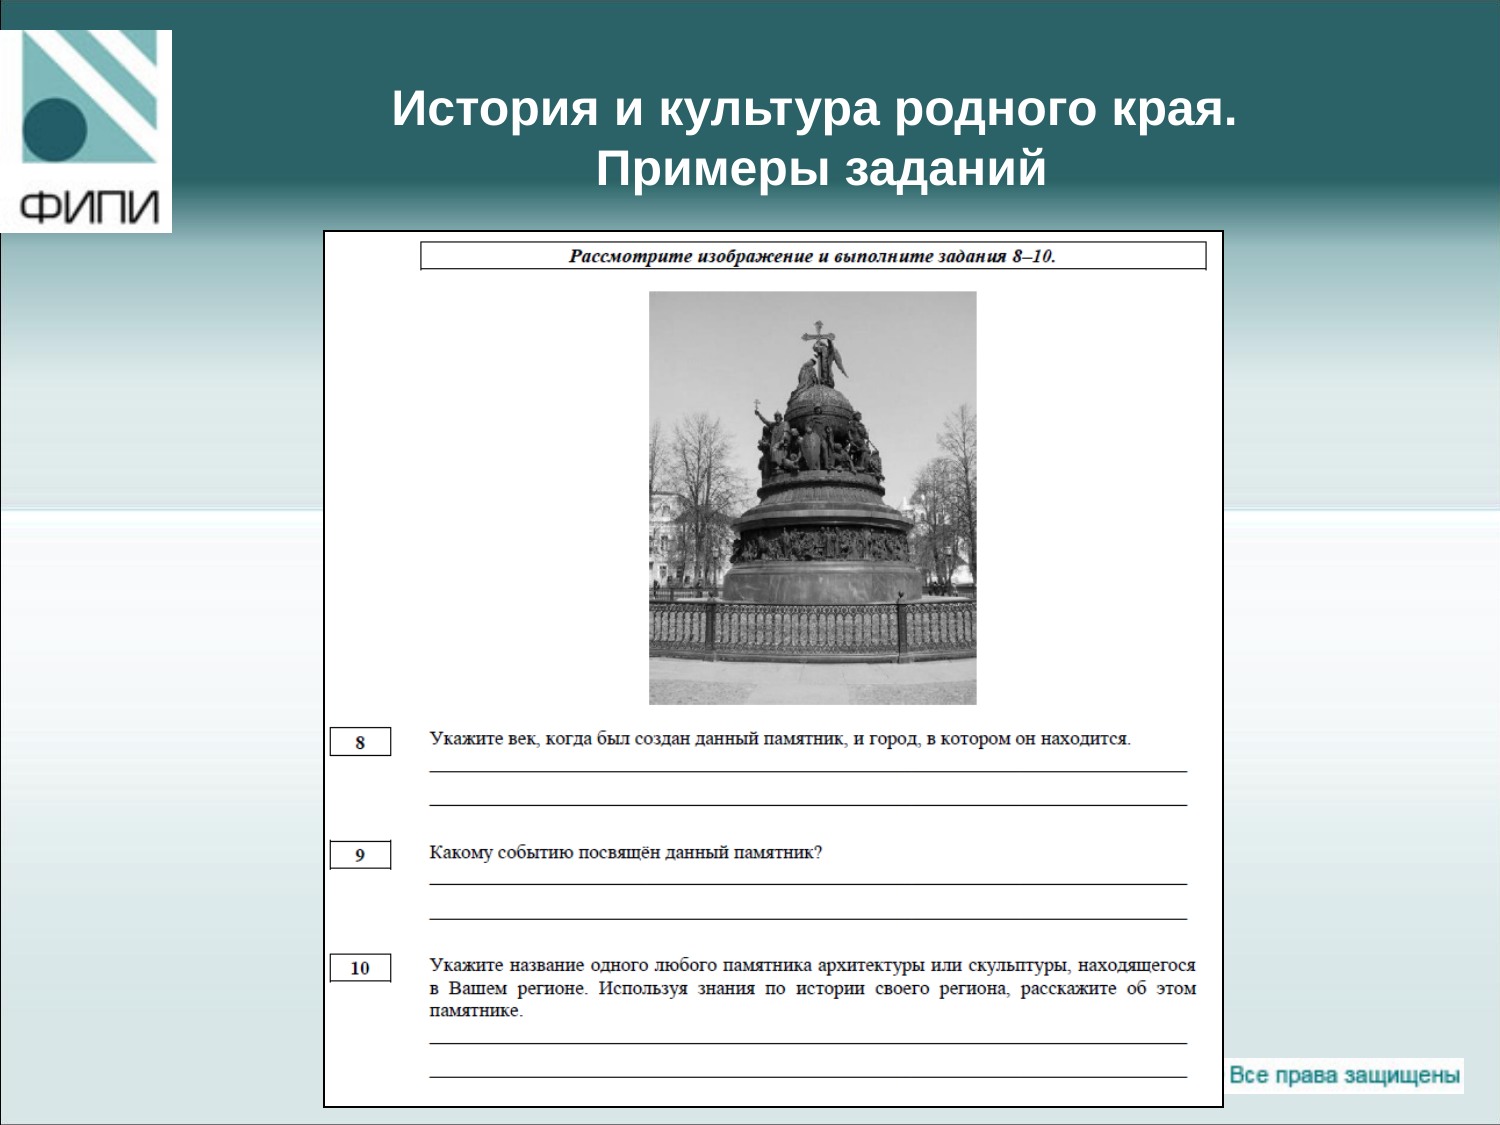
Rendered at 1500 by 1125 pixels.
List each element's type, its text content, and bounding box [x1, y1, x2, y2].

title История и культура родного края. Примеры заданий [206, 42, 1438, 230]
picture [0, 0, 1500, 1125]
